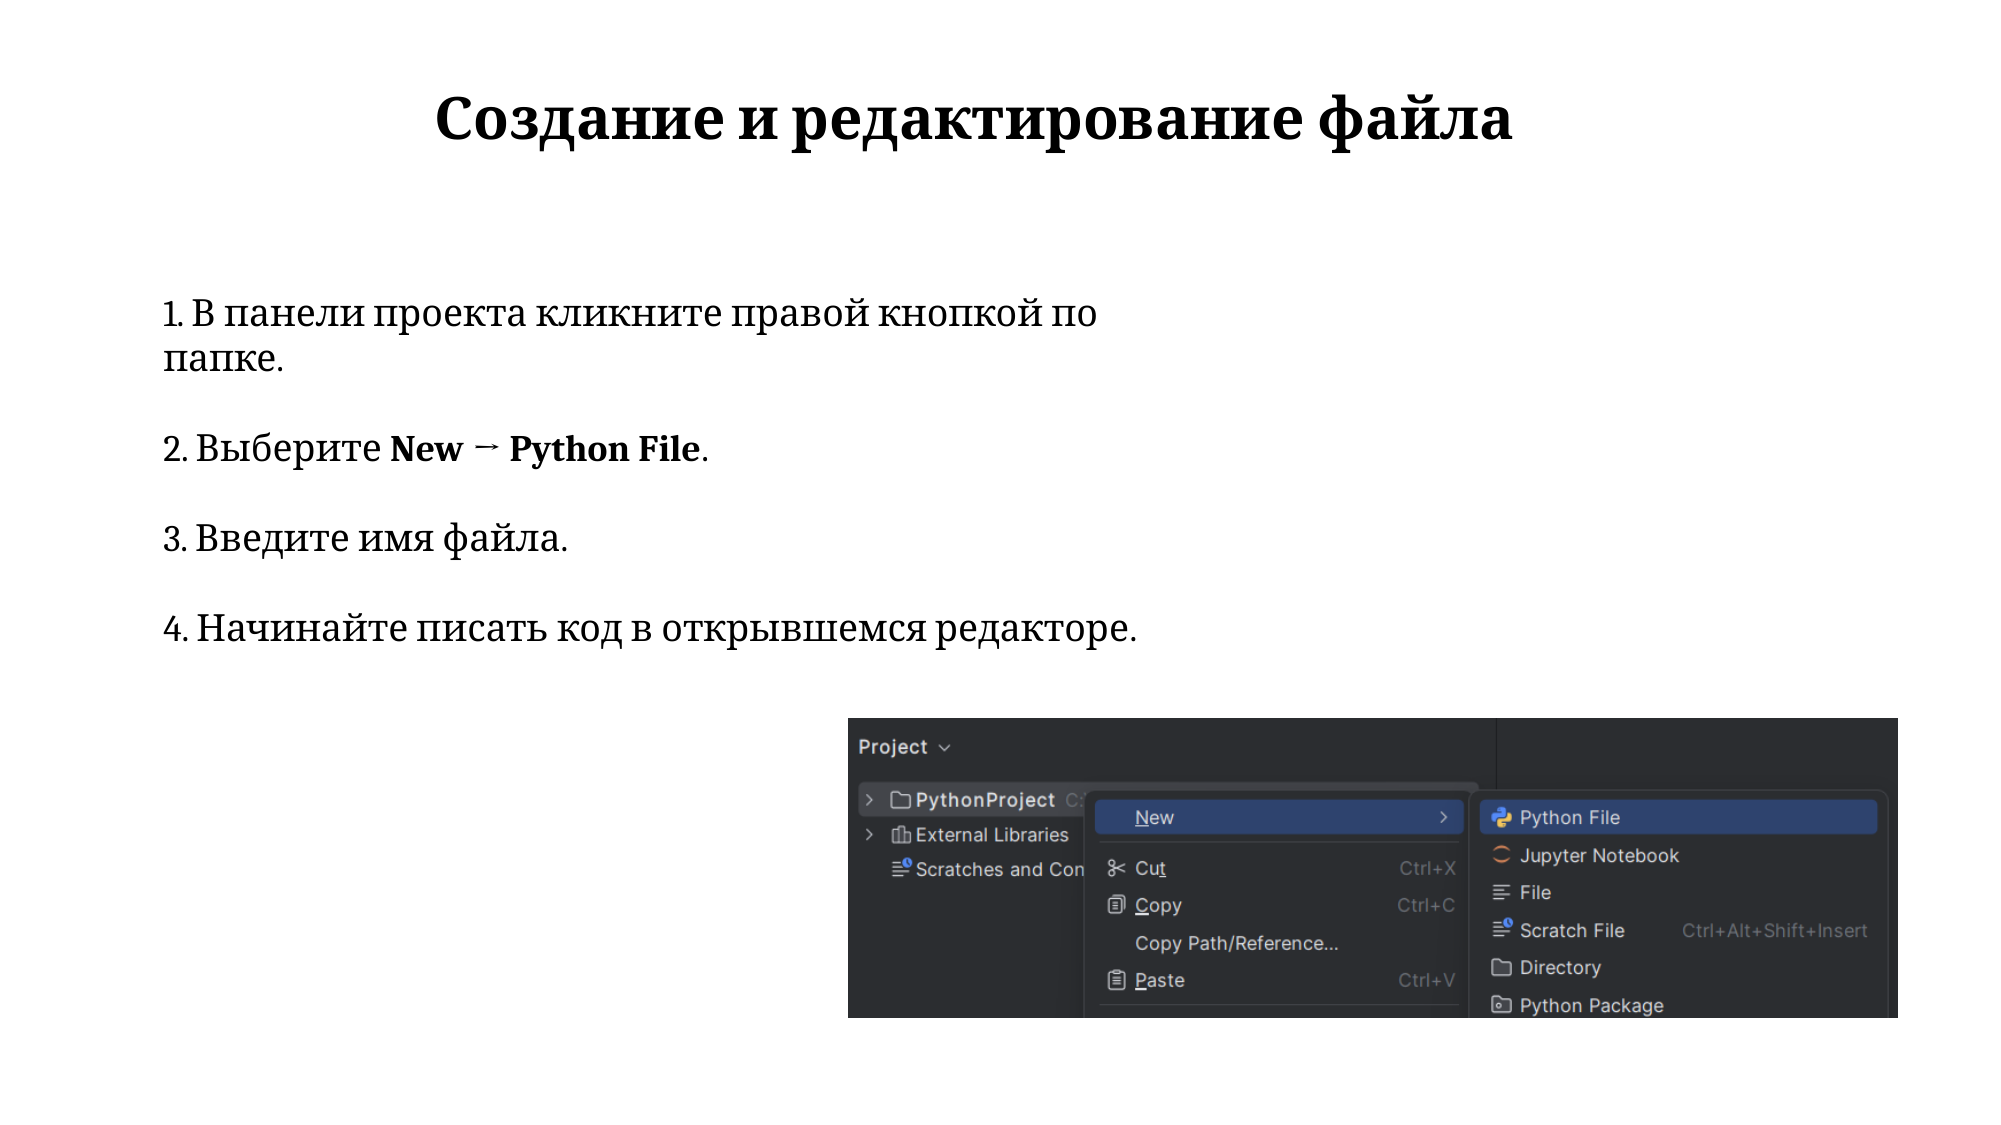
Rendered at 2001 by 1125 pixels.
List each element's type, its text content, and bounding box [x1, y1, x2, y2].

title Создание и редактирование файла [419, 63, 1581, 177]
picture [847, 718, 1899, 1018]
text_box 1. В панели проекта кликните правой кнопкой по папке. 2. Выберите New → Python File. 3. Введите имя файла. 4. Начинайте писать код в открывшемся редакторе. [148, 281, 1199, 656]
